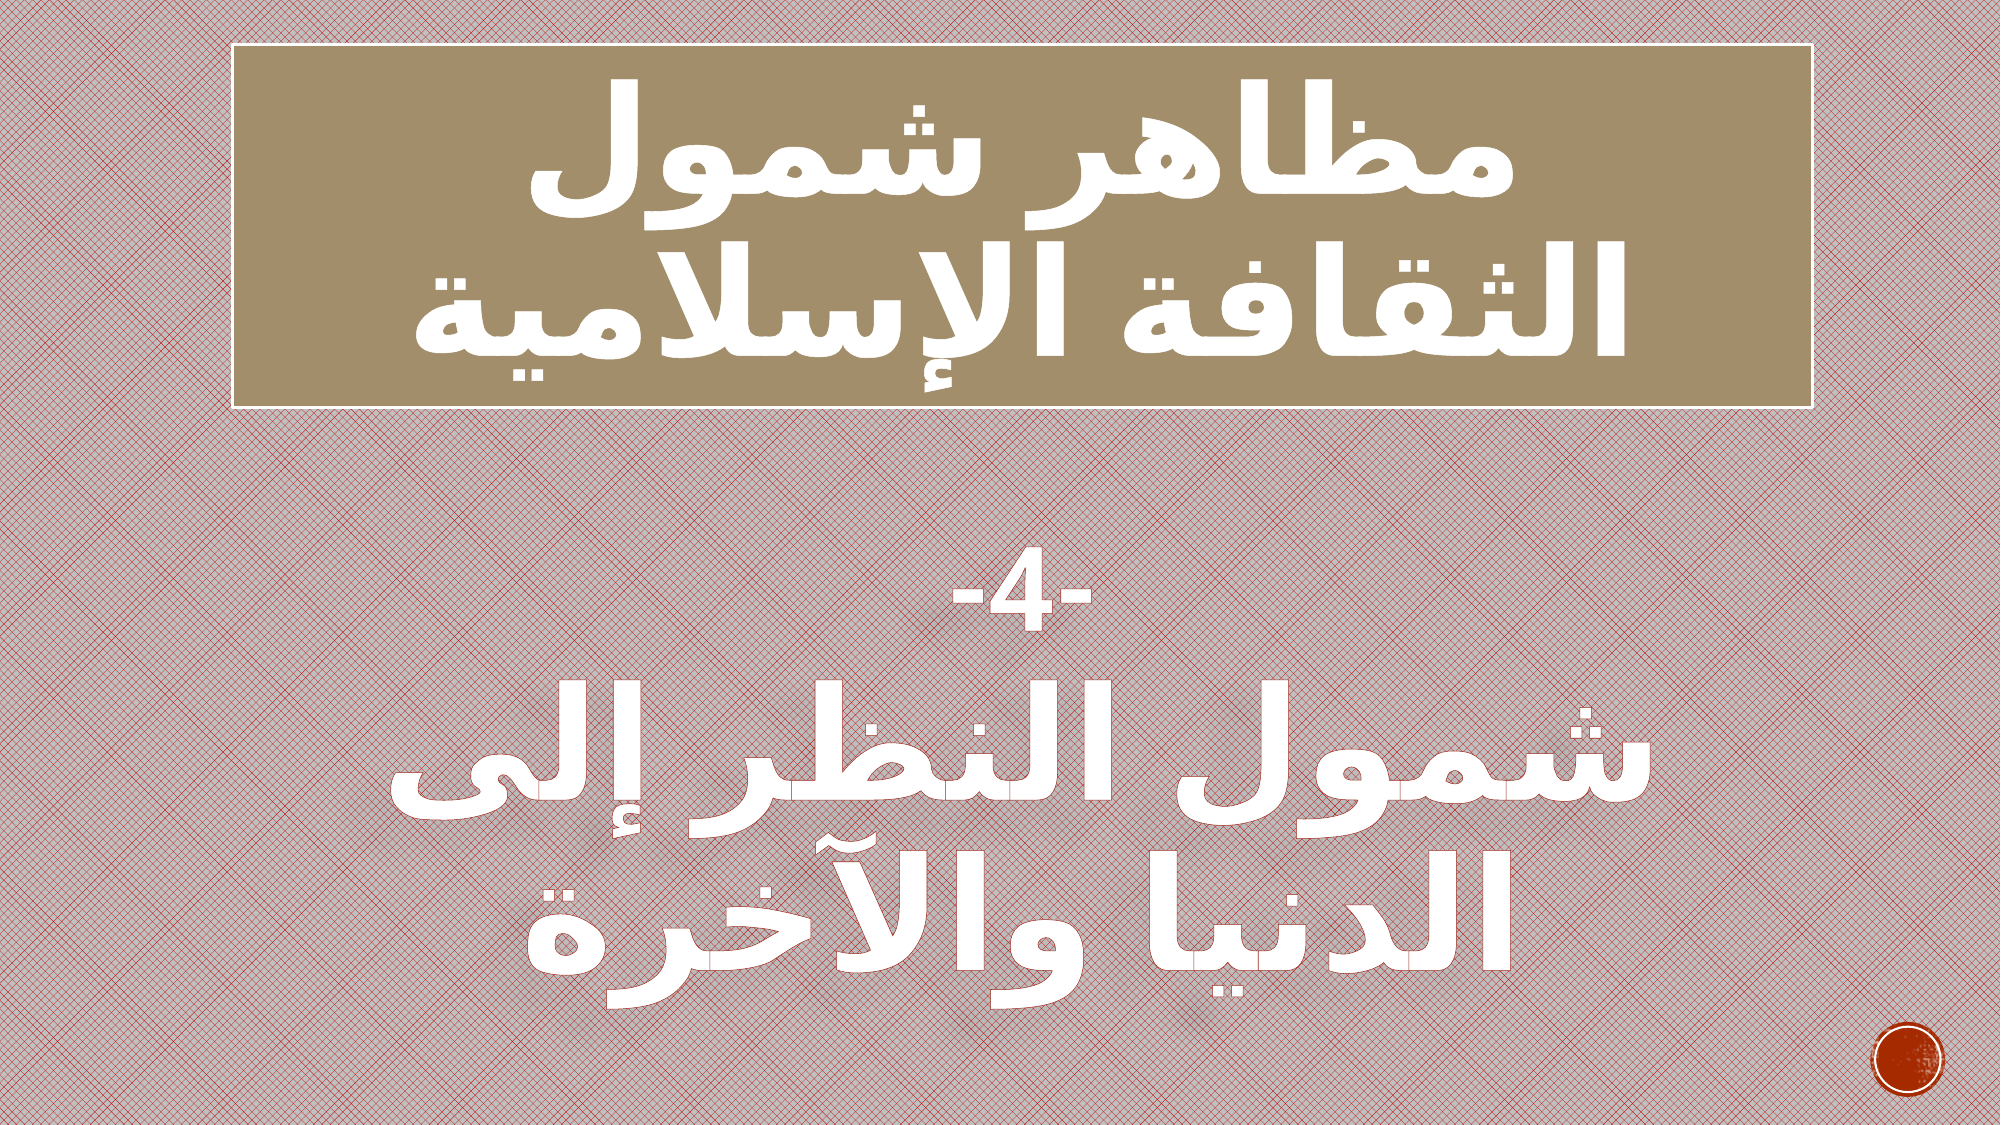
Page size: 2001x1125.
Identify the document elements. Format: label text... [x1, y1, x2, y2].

list -4- شمول النظر إلى الدنيا والآخرة [199, 447, 1846, 1023]
title مظاهر شمول الثقافة الإسلامية [231, 43, 1814, 409]
